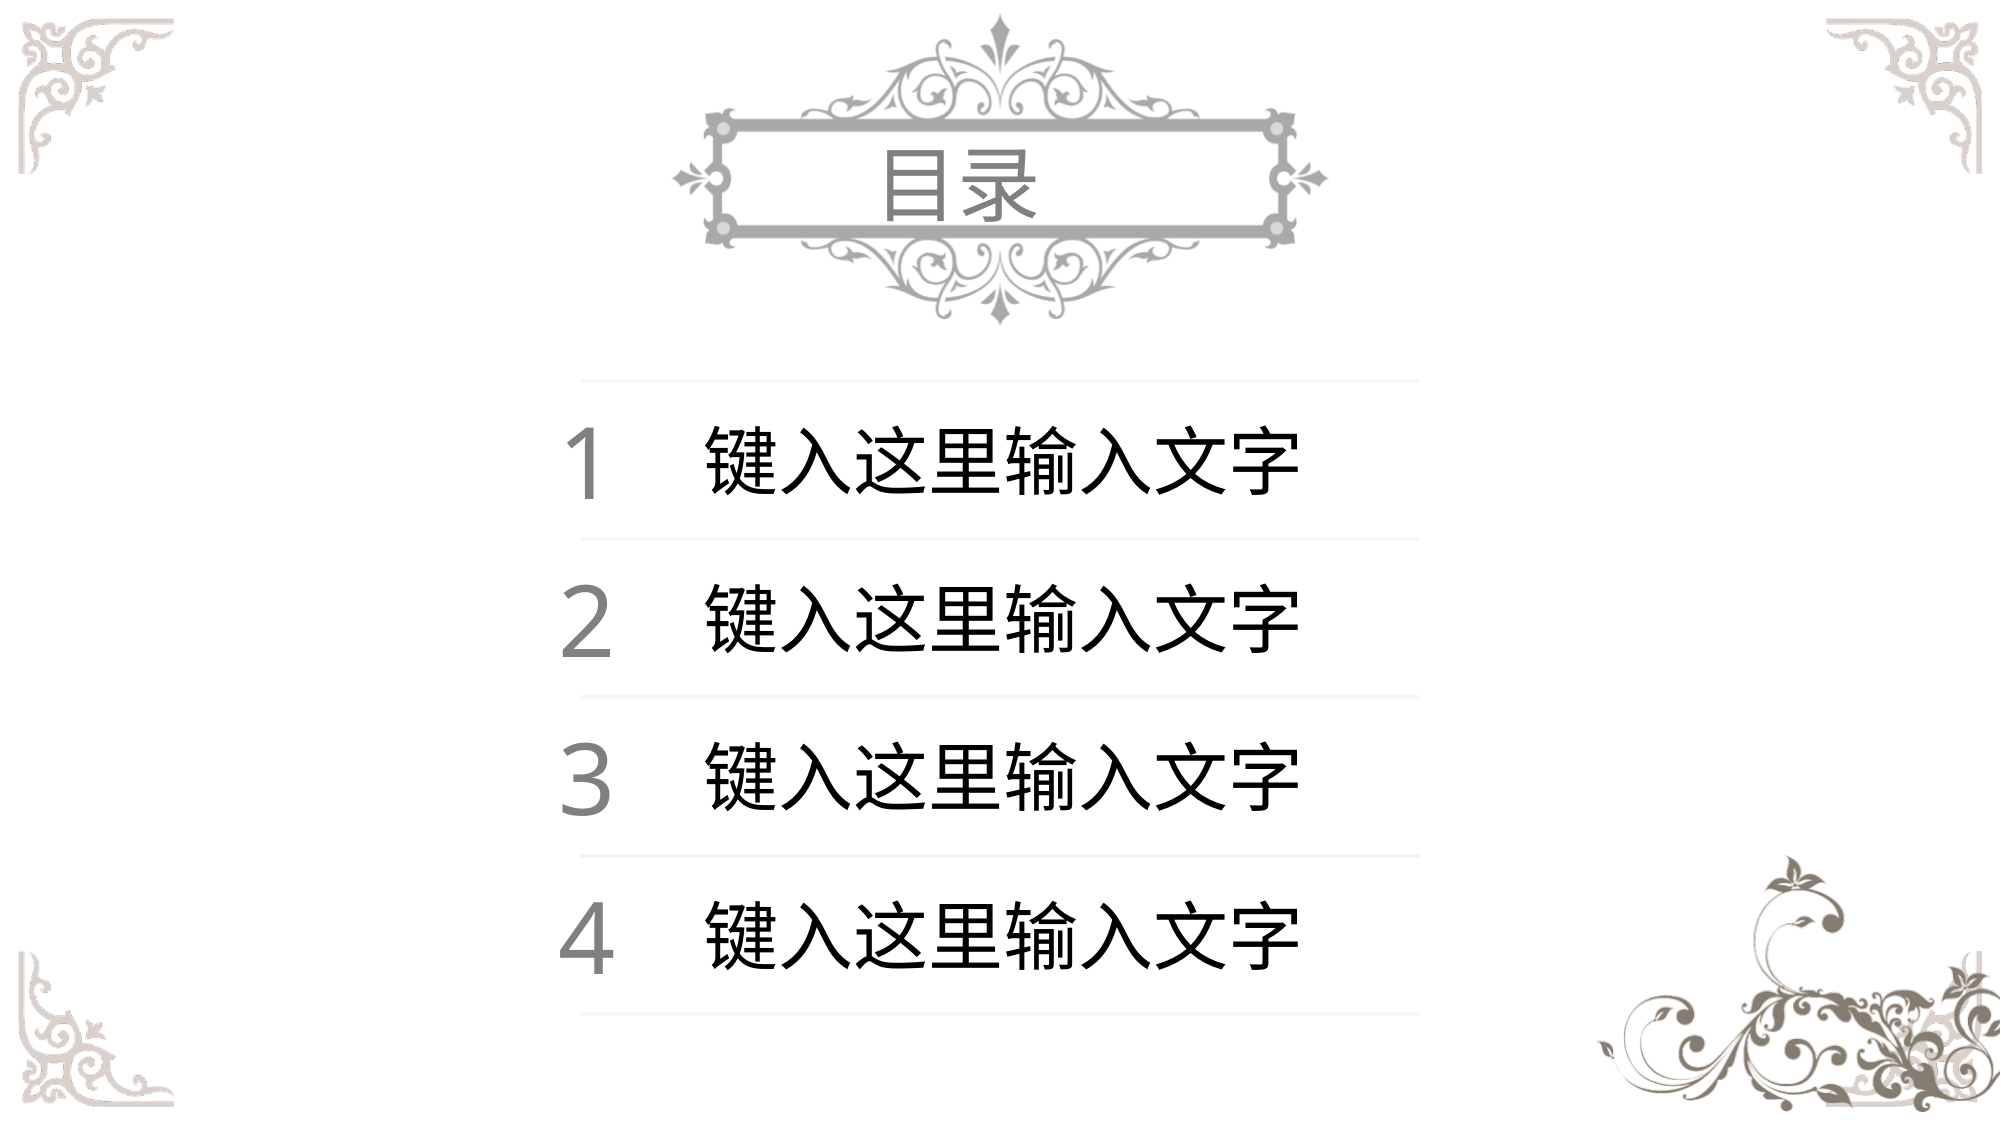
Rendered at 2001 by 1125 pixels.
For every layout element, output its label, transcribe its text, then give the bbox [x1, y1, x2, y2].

text_box 键入这里输入文字 [688, 406, 1328, 512]
text_box 键入这里输入文字 [688, 881, 1328, 987]
picture [671, 13, 1329, 326]
text_box 3 [544, 708, 643, 844]
text_box 键入这里输入文字 [688, 723, 1328, 829]
text_box 2 [544, 550, 643, 685]
picture [1827, 19, 1981, 173]
picture [1596, 855, 2000, 1112]
picture [19, 952, 173, 1106]
text_box 键入这里输入文字 [688, 565, 1328, 670]
text_box 1 [544, 391, 643, 527]
text_box 4 [544, 866, 643, 1002]
picture [19, 19, 173, 173]
